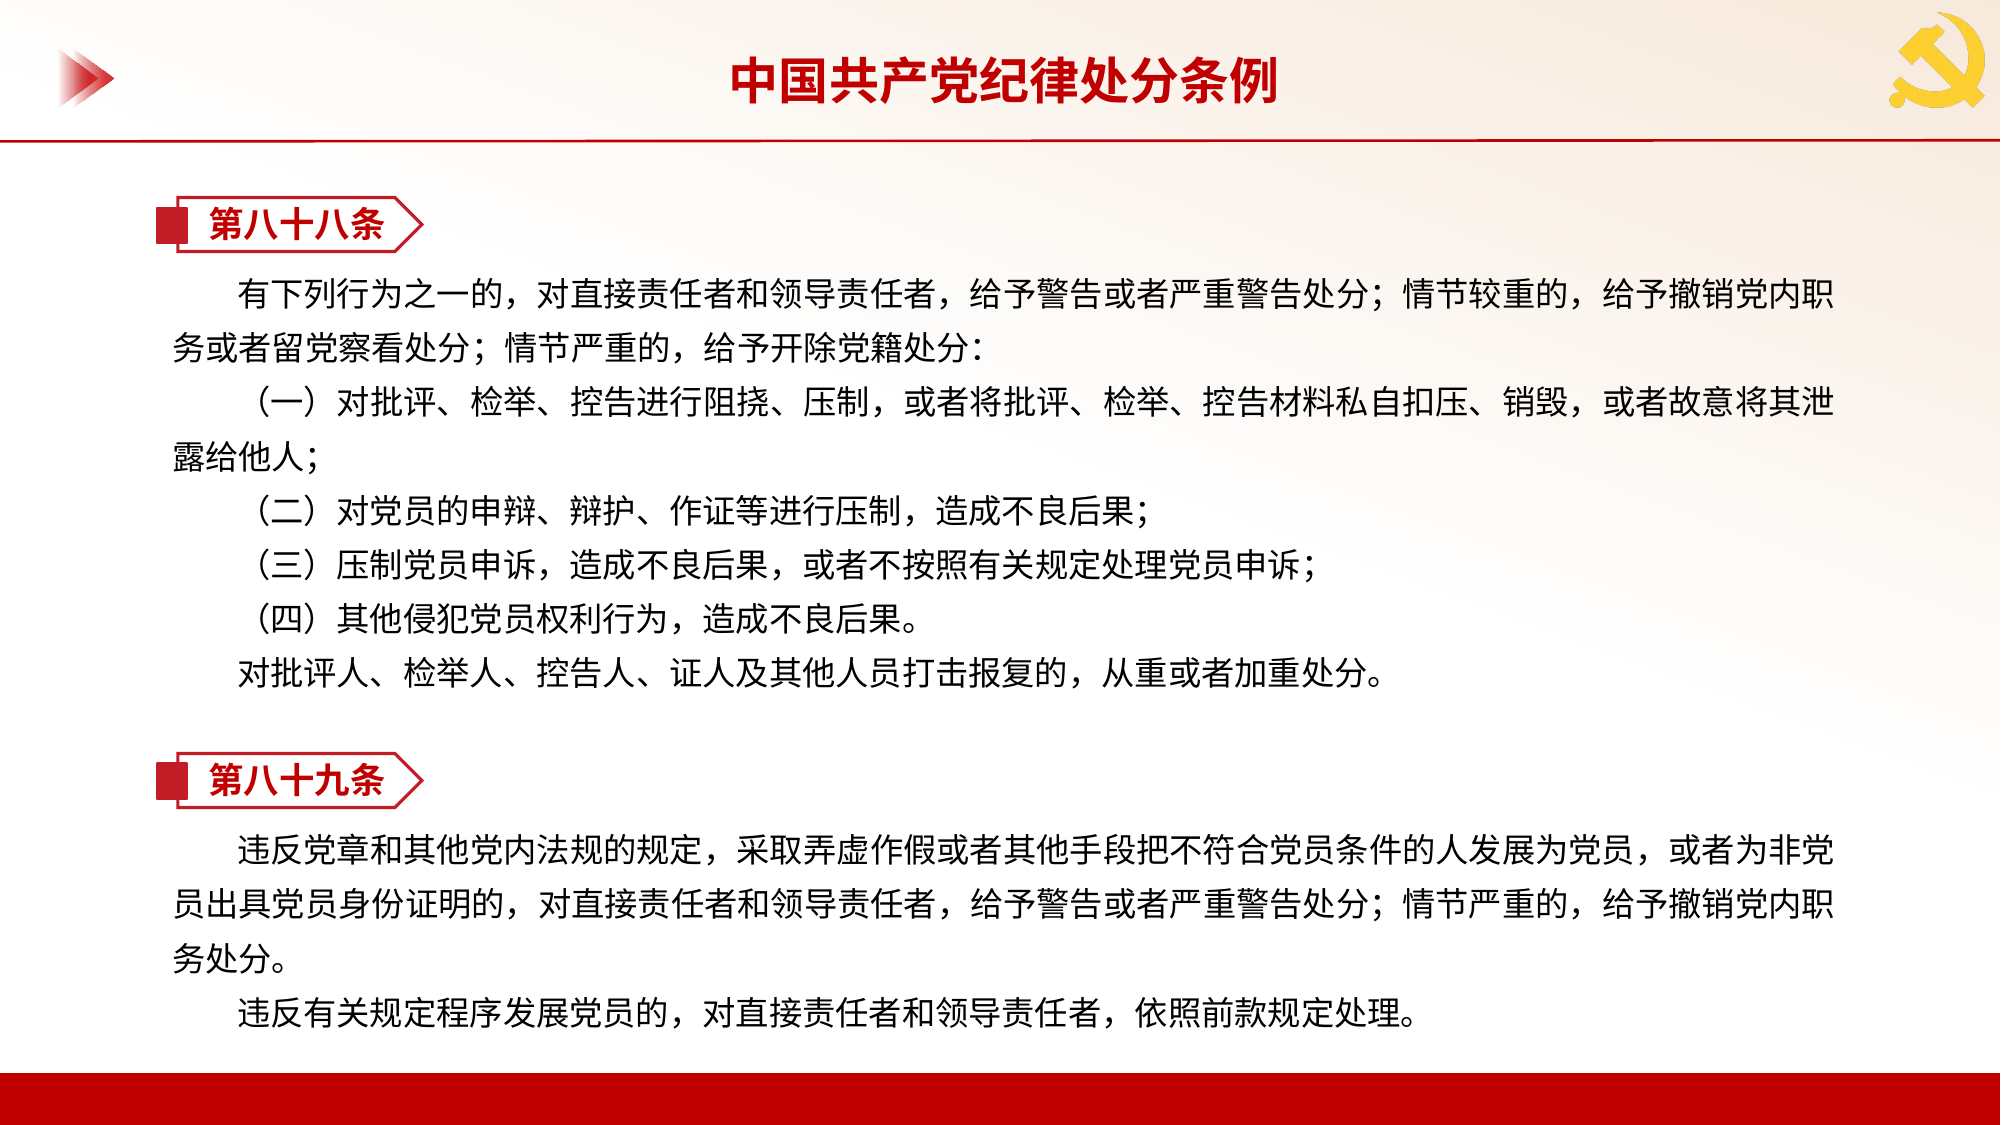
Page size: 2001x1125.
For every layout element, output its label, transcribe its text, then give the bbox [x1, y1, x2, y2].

picture [1889, 12, 1985, 108]
text_box 中国共产党纪律处分条例 [303, 29, 1705, 117]
text_box 有下列行为之一的，对直接责任者和领导责任者，给予警告或者严重警告处分；情节较重的，给予撤销党内职务或者留党察看处分；情节严重的，给予开除党籍处分： （一）对批评、检举、控告进行阻挠、压制，或者将批评、检举、控告材料私自扣压、销毁，或者故意将其泄露给他人； （二）对党员的申辩、辩护、作证等进行压制，造成不良后果； （三）压制党员申诉，造成不良后果，或者不按照有关规定处理党员申诉； （四）其他侵犯党员权利行为，造成不良后果。 对批评人、检举人、控告人、证人及其他人员打击报复的，从重或者加重处分。 [157, 251, 1850, 334]
text_box 违反党章和其他党内法规的规定，采取弄虚作假或者其他手段把不符合党员条件的人发展为党员，或者为非党员出具党员身份证明的，对直接责任者和领导责任者，给予警告或者严重警告处分；情节严重的，给予撤销党内职务处分。 违反有关规定程序发展党员的，对直接责任者和领导责任者，依照前款规定处理。 [157, 807, 1850, 889]
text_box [156, 750, 422, 809]
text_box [156, 194, 422, 253]
text_box [0, 1072, 2000, 1125]
